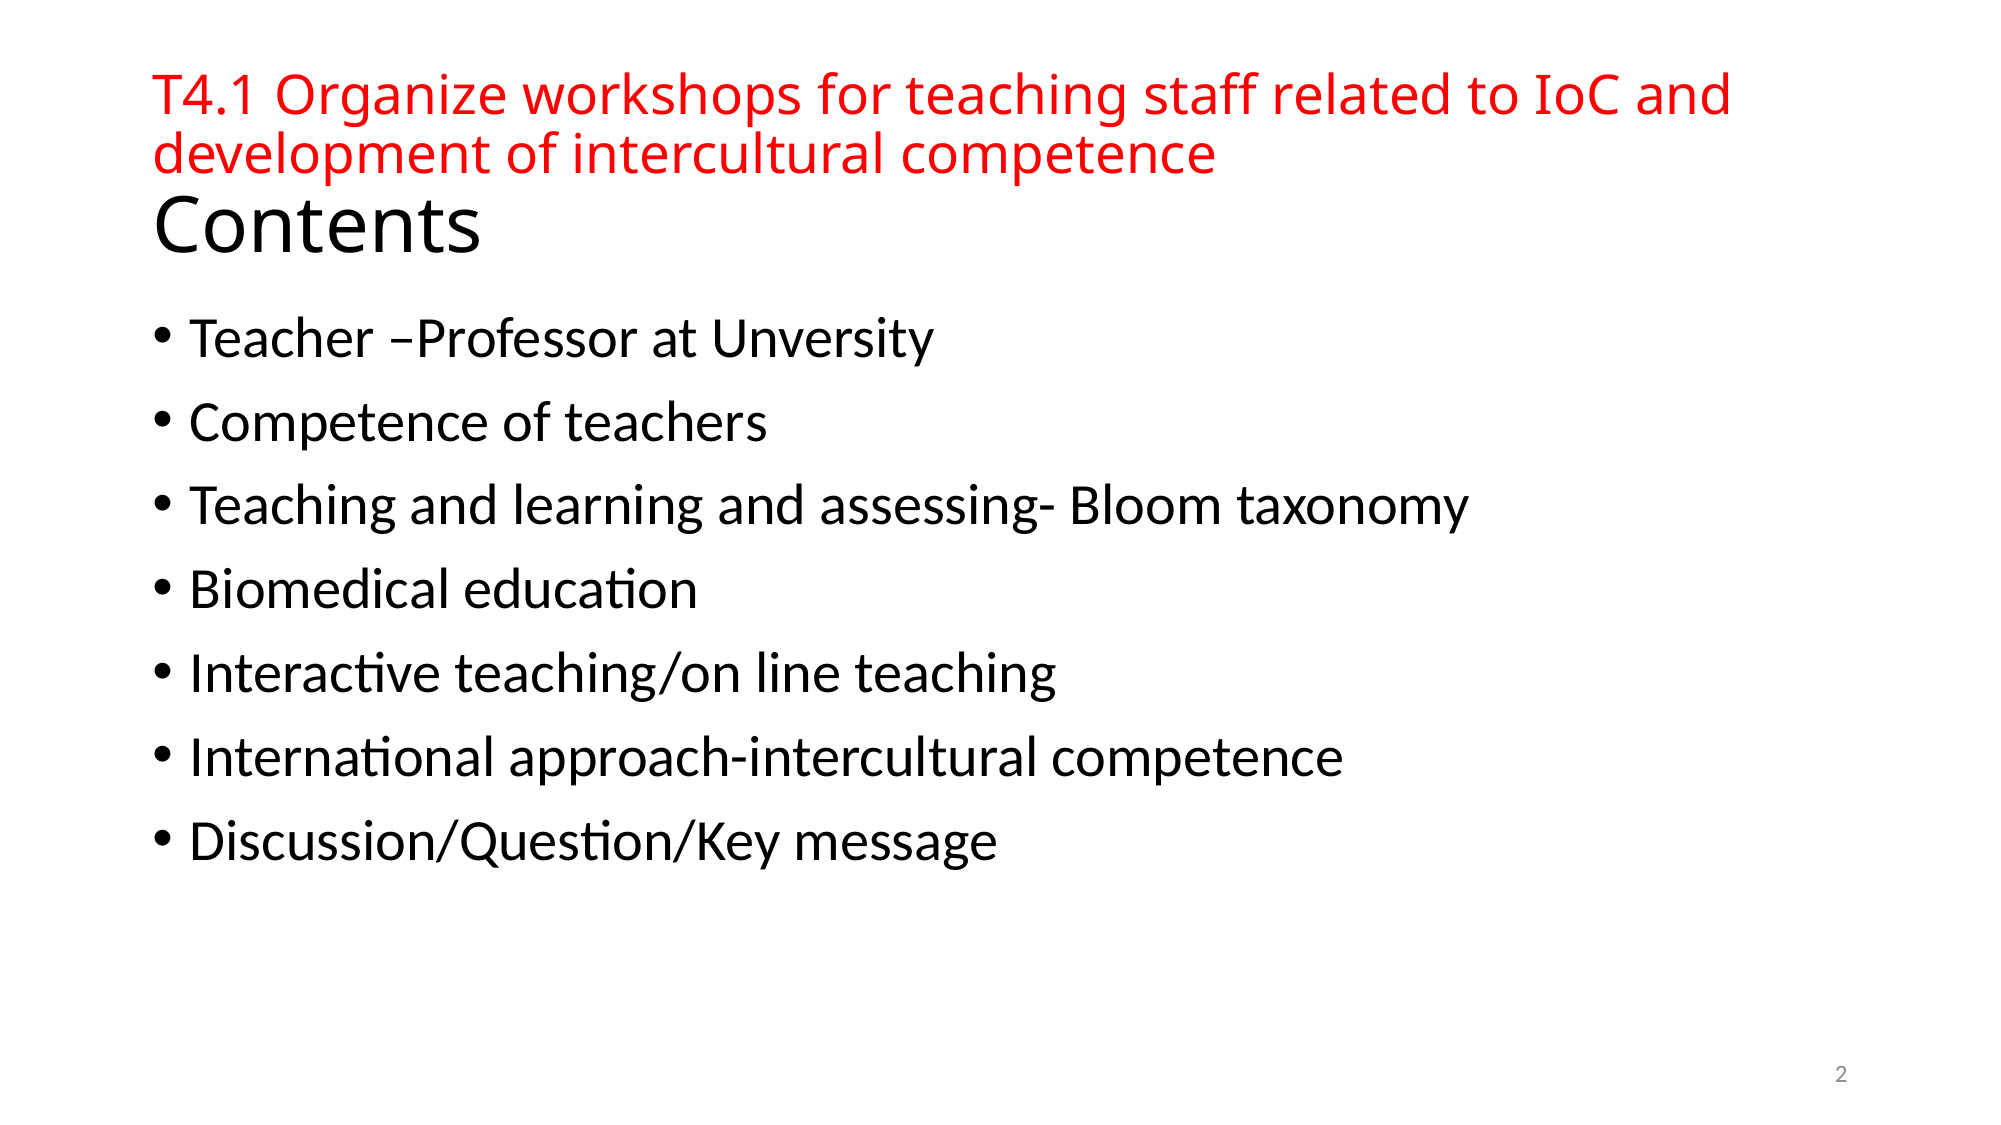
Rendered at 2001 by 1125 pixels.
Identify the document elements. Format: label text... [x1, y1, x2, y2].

list Teacher –Professor at Unversity Competence of teachers Teaching and learning and assessing- Bloom taxonomy Biomedical education Interactive teaching/on line teaching International approach-intercultural competence Discussion/Question/Key message [137, 299, 1863, 1014]
slide_number 2 [1412, 1042, 1863, 1103]
title T4.1 Organize workshops for teaching staff related to IoC and development of intercultural competence Contents [137, 59, 1863, 278]
